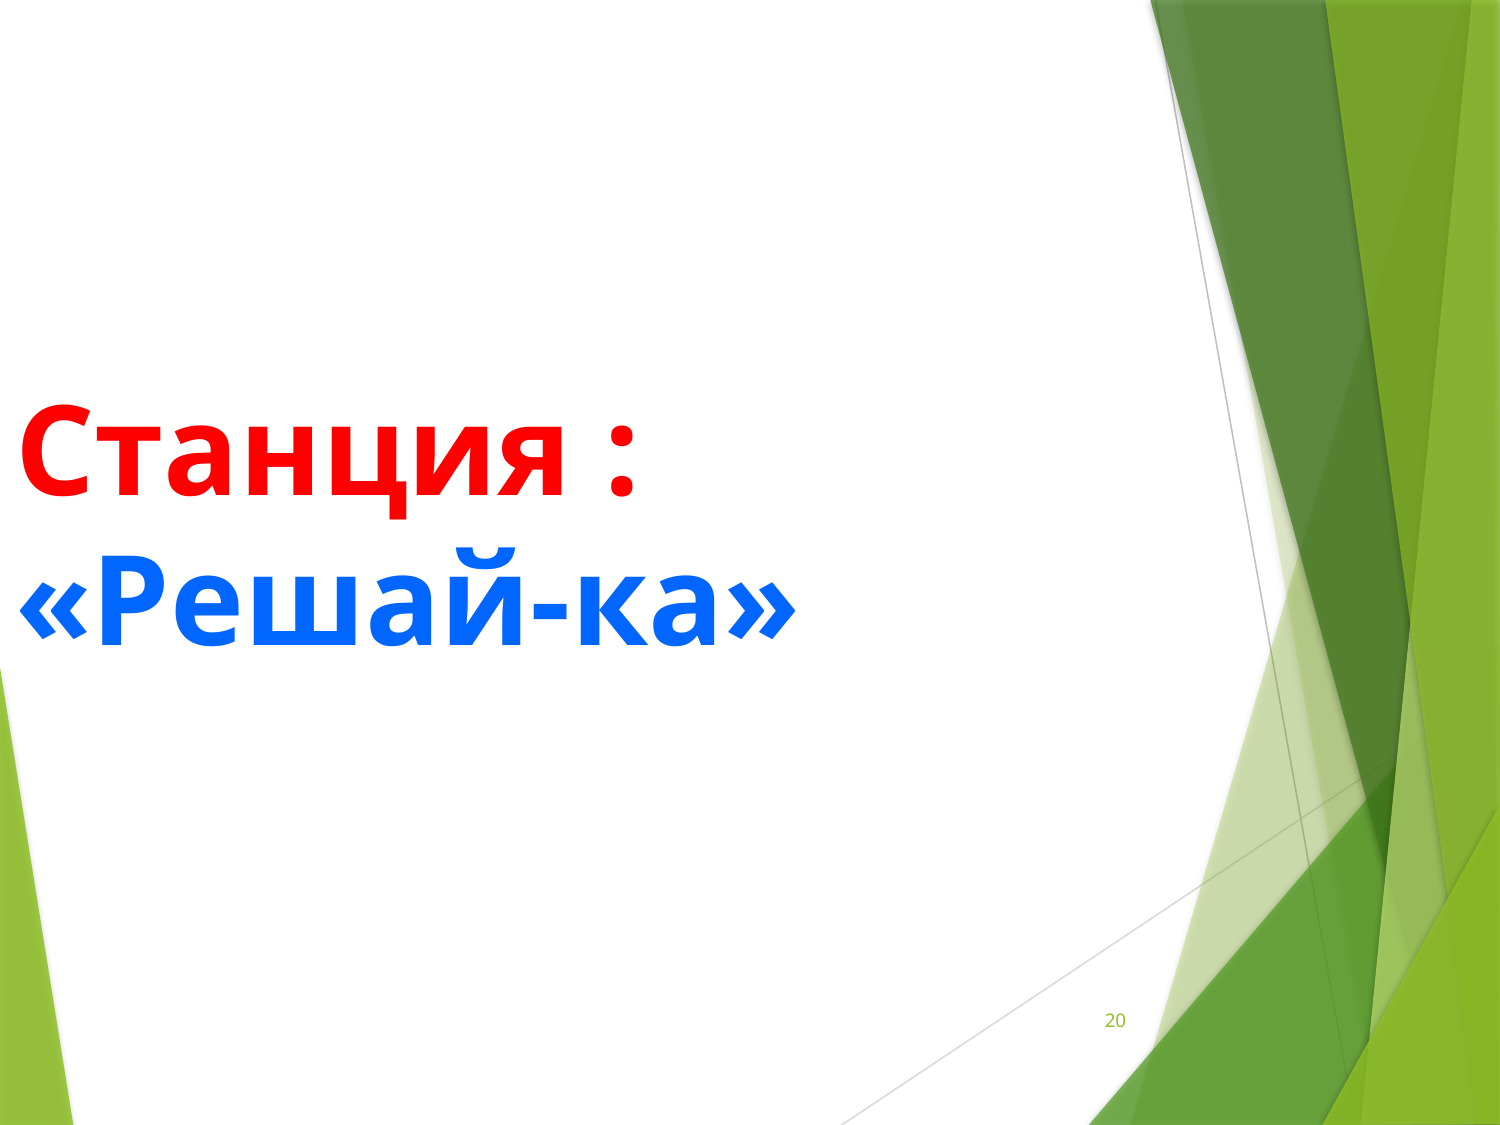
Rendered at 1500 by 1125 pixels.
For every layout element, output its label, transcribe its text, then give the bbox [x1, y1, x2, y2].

slide_number 20 [1057, 991, 1142, 1051]
title Станция : «Решай-ка» [0, 363, 1500, 1125]
